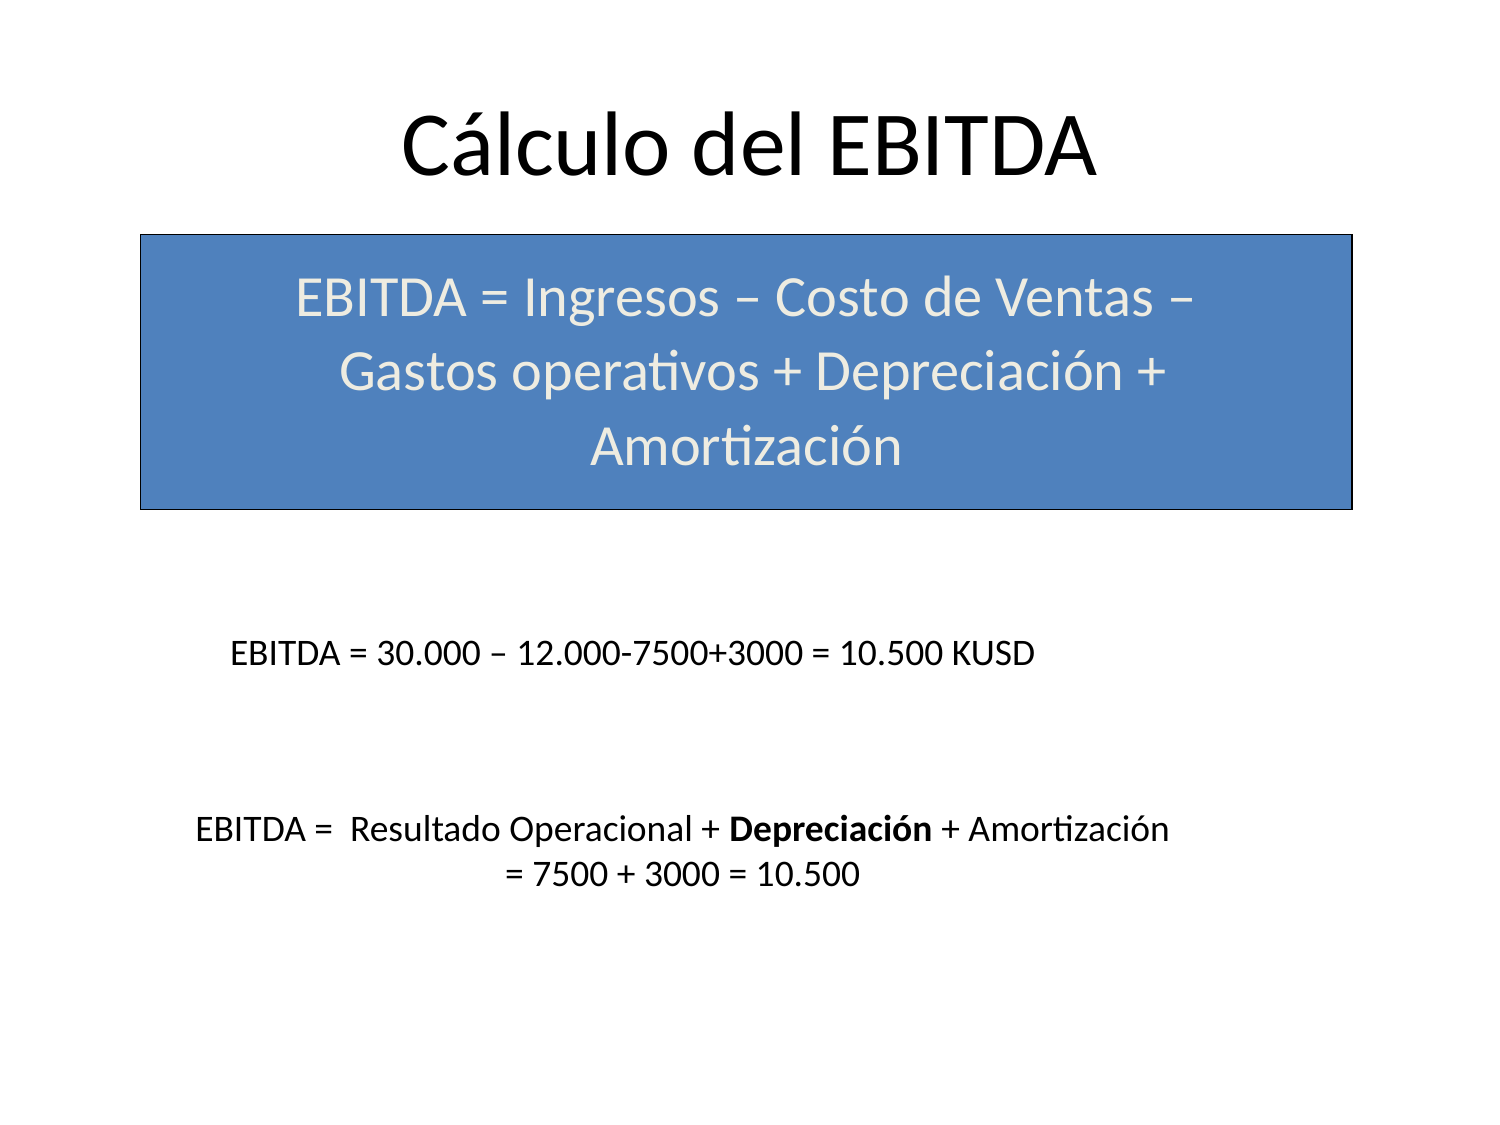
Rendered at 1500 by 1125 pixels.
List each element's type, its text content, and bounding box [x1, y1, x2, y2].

text_box EBITDA = Resultado Operacional + Depreciación + Amortización = 7500 + 3000 = 10.500 [180, 796, 1186, 902]
title Cálculo del EBITDA [75, 45, 1425, 233]
text_box EBITDA = 30.000 – 12.000-7500+3000 = 10.500 KUSD [215, 621, 1051, 681]
text_box EBITDA = Ingresos – Costo de Ventas – Gastos operativos + Depreciación + Amortización [140, 234, 1353, 510]
